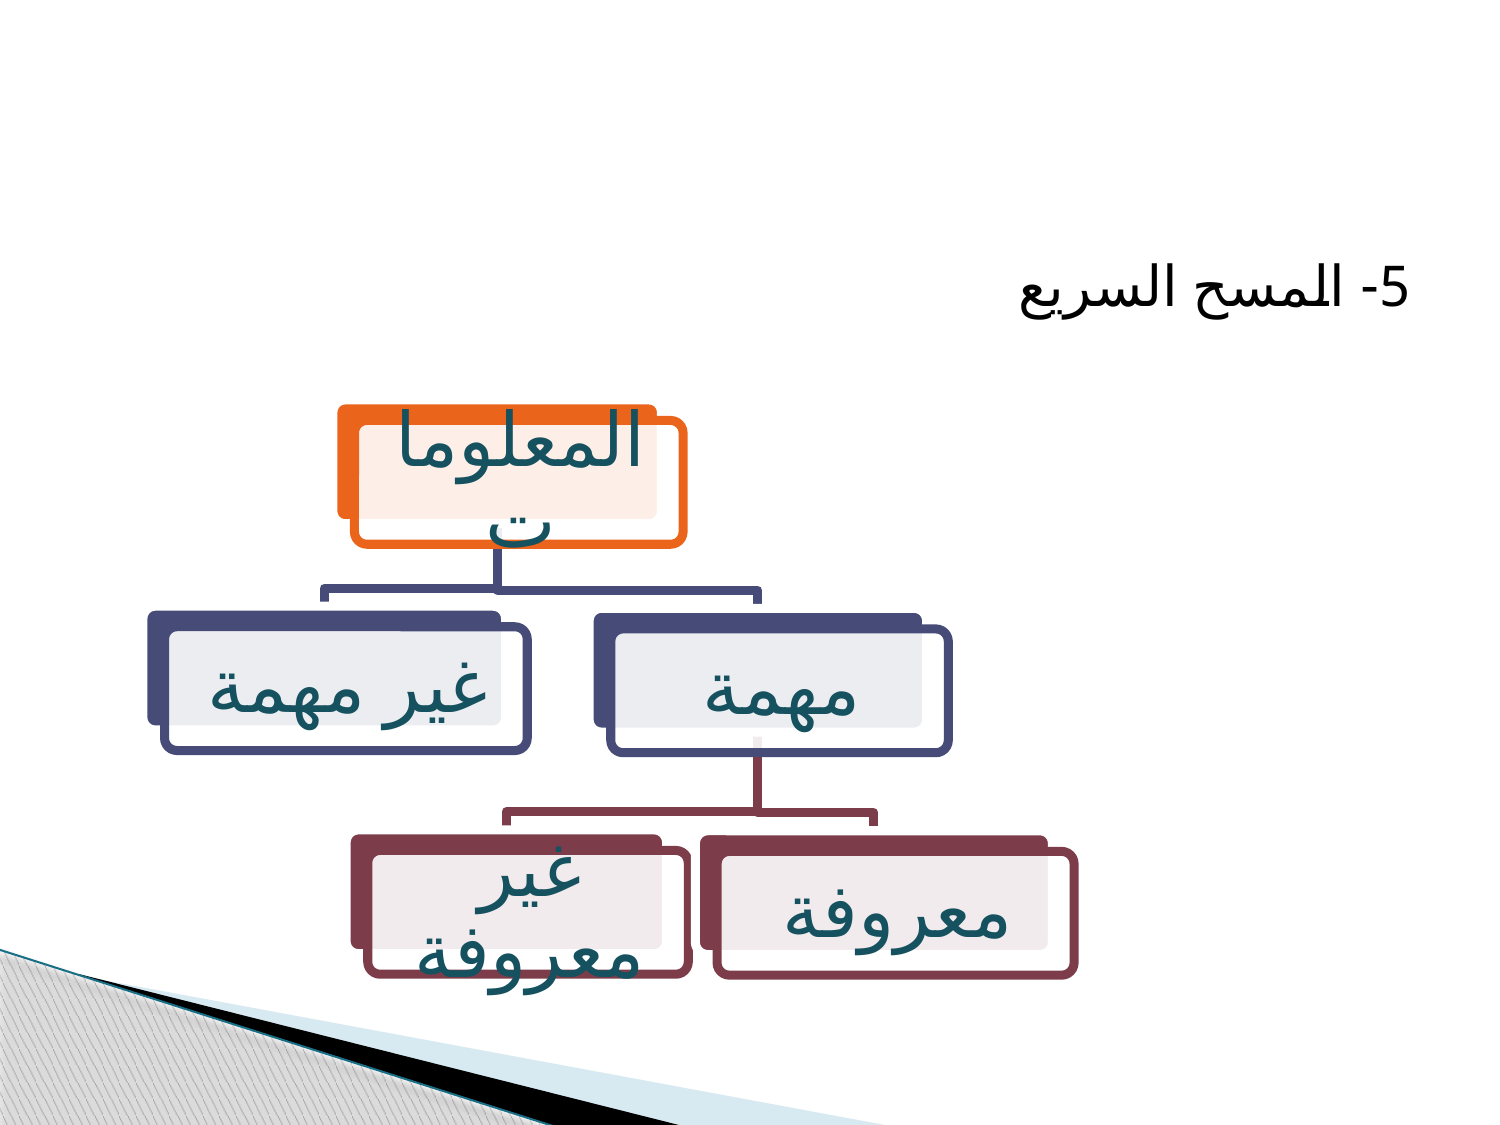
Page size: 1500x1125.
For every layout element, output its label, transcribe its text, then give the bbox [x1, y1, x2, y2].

list 5- المسح السريع [75, 243, 1425, 986]
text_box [147, 353, 1105, 1008]
